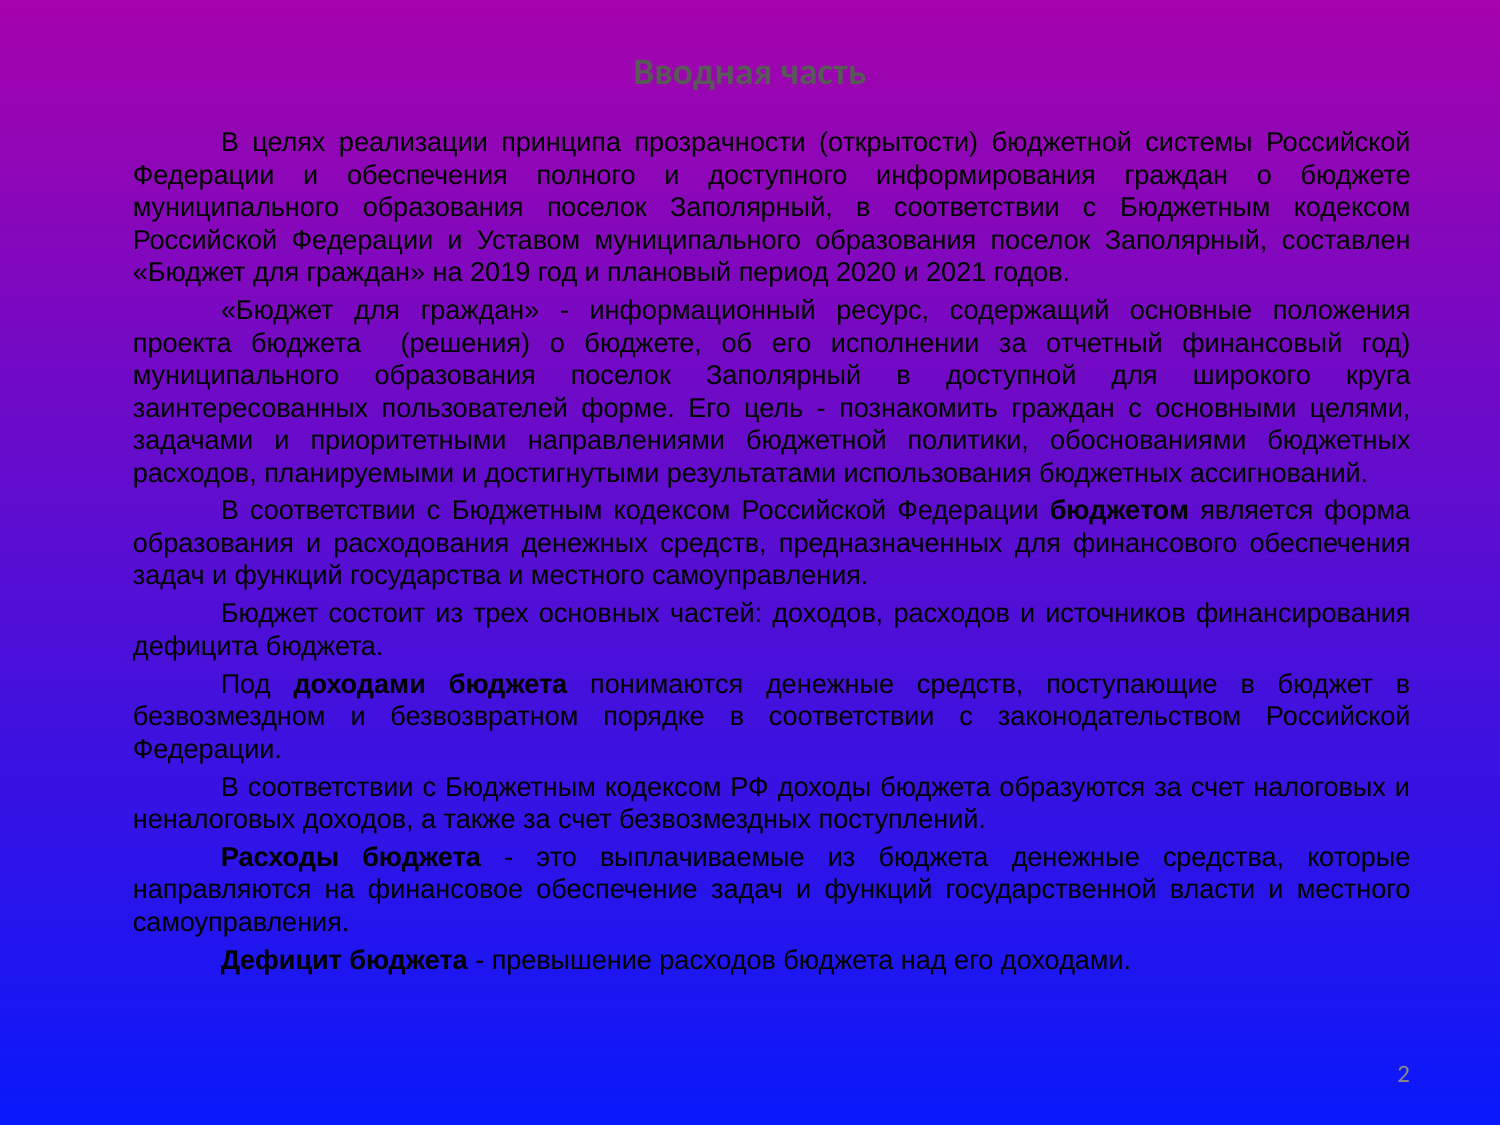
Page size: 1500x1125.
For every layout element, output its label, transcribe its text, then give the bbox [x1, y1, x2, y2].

title Вводная часть [74, 44, 1426, 94]
list В целях реализации принципа прозрачности (открытости) бюджетной системы Российской Федерации и обеспечения полного и доступного информирования граждан о бюджете муниципального образования поселок Заполярный, в соответствии с Бюджетным кодексом Российской Федерации и Уставом муниципального образования поселок Заполярный, составлен «Бюджет для граждан» на 2019 год и плановый период 2020 и 2021 годов. «Бюджет для граждан» - информационный ресурс, содержащий основные положения проекта бюджета (решения) о бюджете, об его исполнении за отчетный финансовый год) муниципального образования поселок Заполярный в доступной для широкого круга заинтересованных пользователей форме. Его цель - познакомить граждан с основными целями, задачами и приоритетными направлениями бюджетной политики, обоснованиями бюджетных расходов, планируемыми и достигнутыми результатами использования бюджетных ассигнований. В соответствии с Бюджетным кодексом Российской Федерации бюджетом является форма образования и расходования денежных средств, предназначенных для финансового обеспечения задач и функций государства и местного самоуправления. Бюджет состоит из трех основных частей: доходов, расходов и источников финансирования дефицита бюджета. Под доходами бюджета понимаются денежные средств, поступающие в бюджет в безвозмездном и безвозвратном порядке в соответствии с законодательством Российской Федерации. В соответствии с Бюджетным кодексом РФ доходы бюджета образуются за счет налоговых и неналоговых доходов, а также за счет безвозмездных поступлений. Расходы бюджета - это выплачиваемые из бюджета денежные средства, которые направляются на финансовое обеспечение задач и функций государственной власти и местного самоуправления. Дефицит бюджета - превышение расходов бюджета над его доходами. [116, 116, 1426, 1006]
slide_number 2 [1074, 1042, 1425, 1103]
